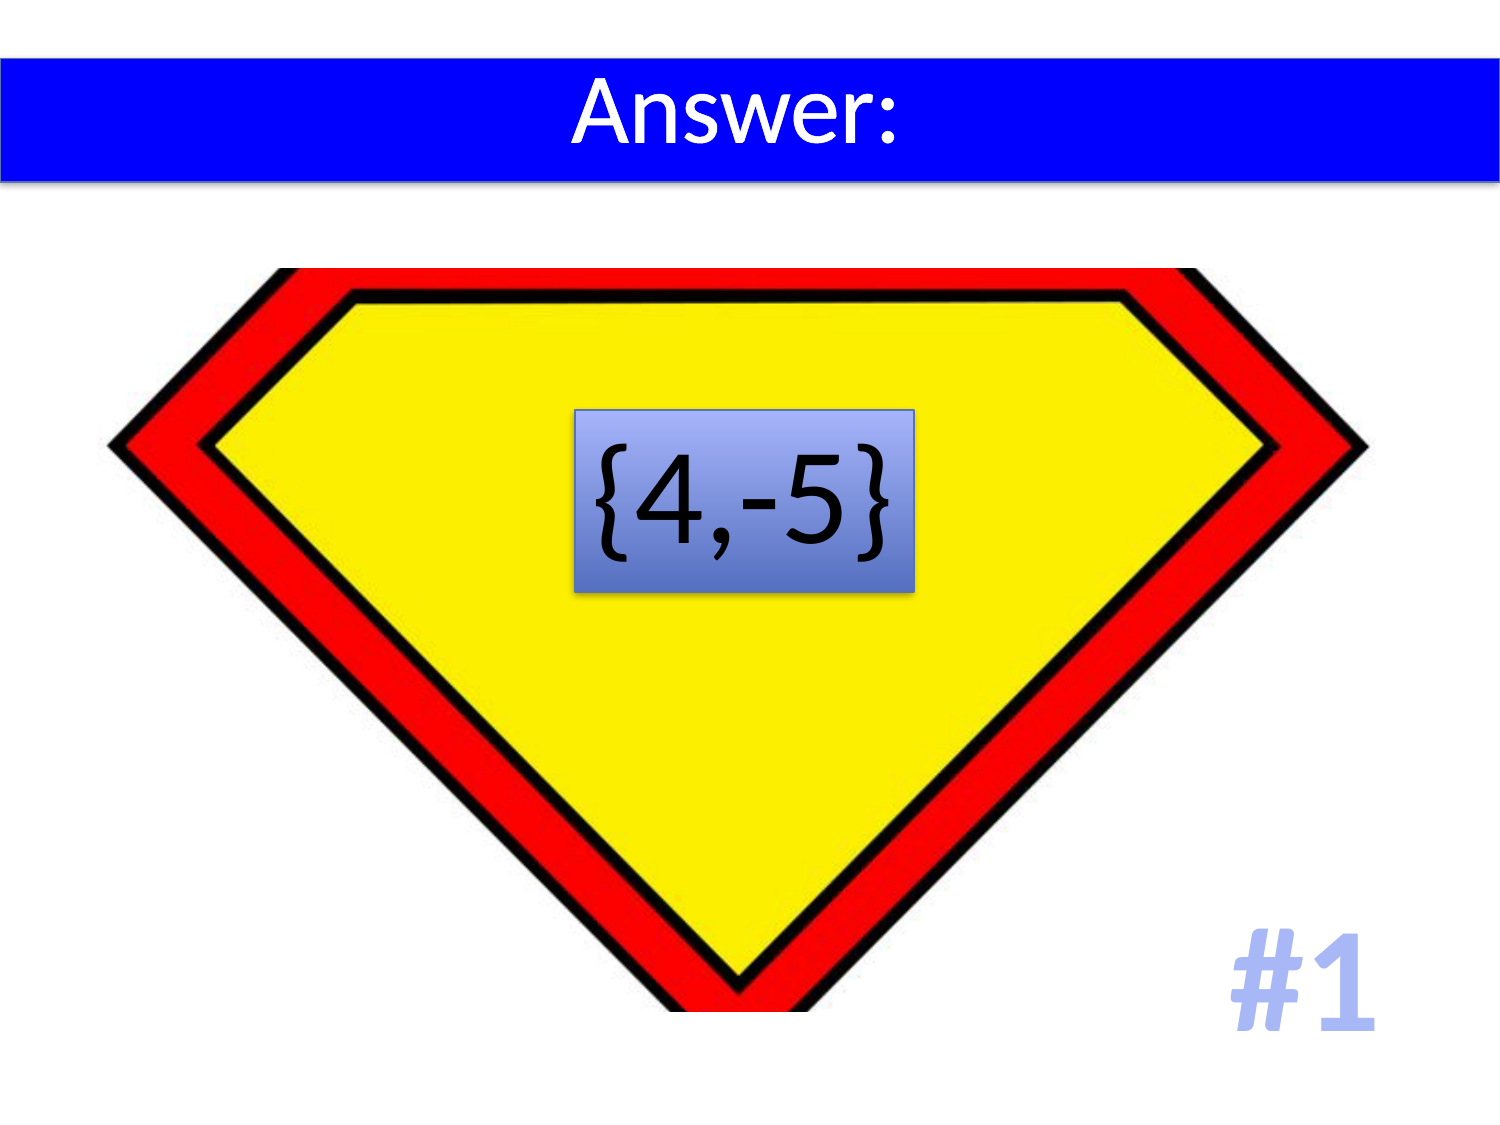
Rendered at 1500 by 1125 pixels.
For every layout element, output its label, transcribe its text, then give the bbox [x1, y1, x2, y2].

text_box Answer: [280, 35, 1193, 170]
text_box [0, 58, 1500, 183]
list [69, 268, 1420, 1012]
text_box #1 [1214, 1020, 1420, 1070]
